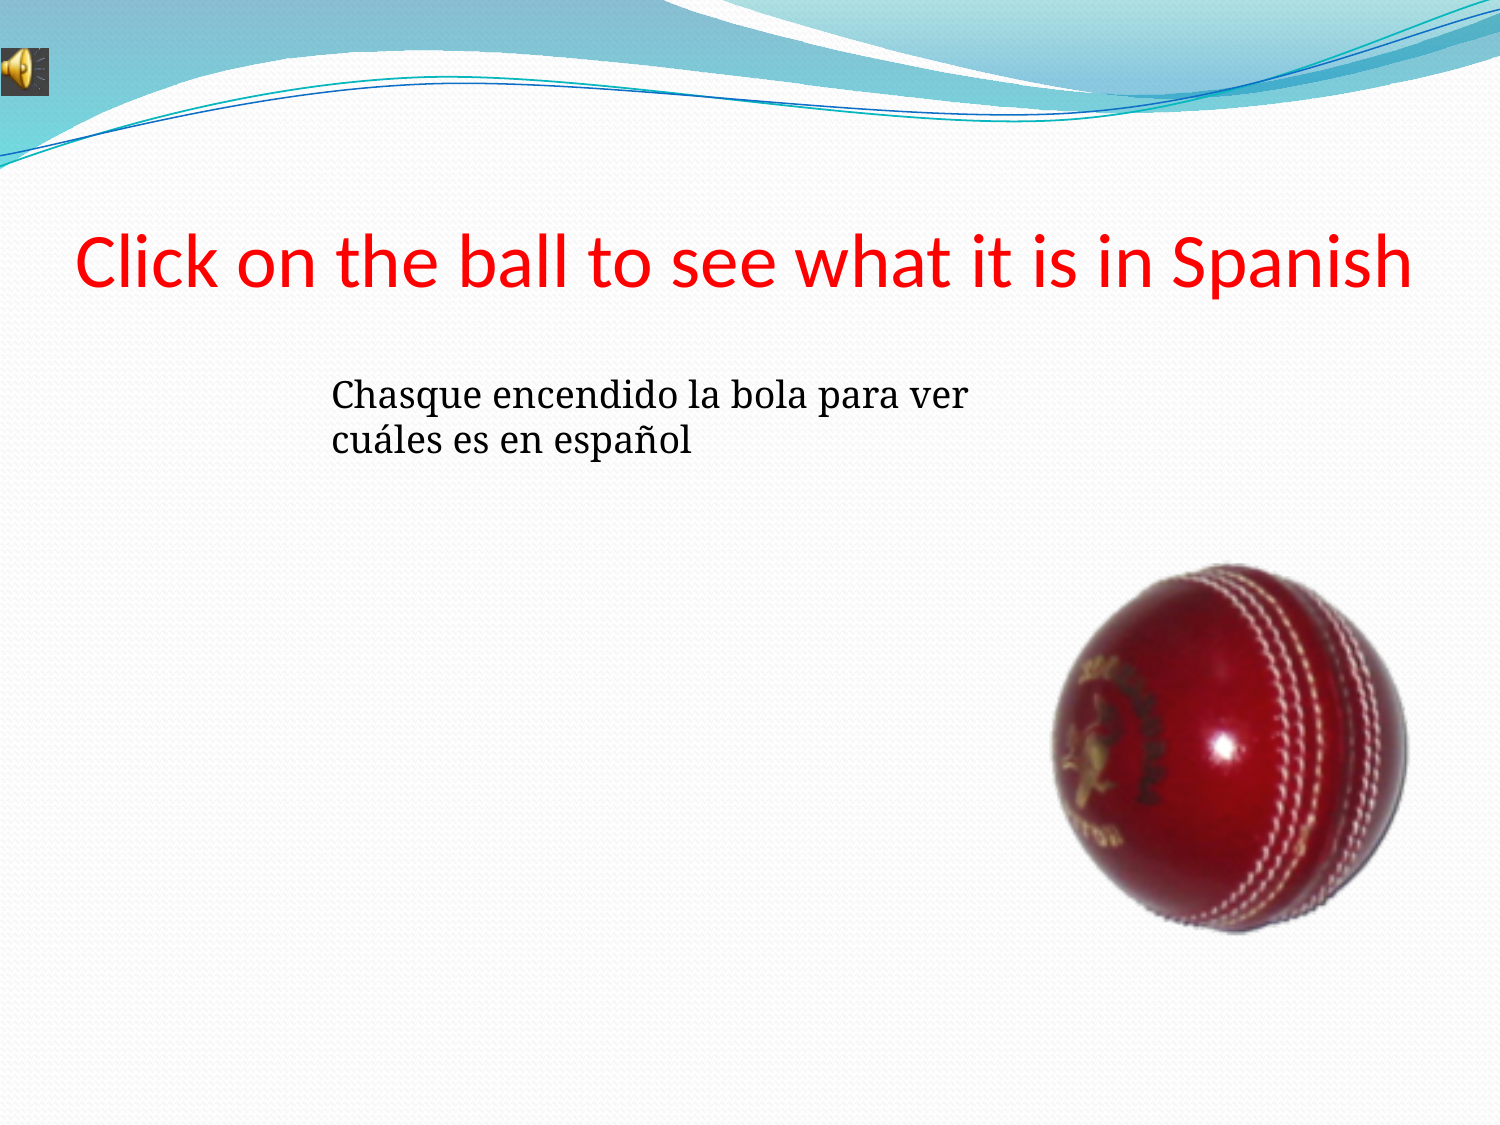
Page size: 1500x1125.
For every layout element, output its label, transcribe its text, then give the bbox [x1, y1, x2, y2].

picture [0, 46, 51, 98]
picture [995, 515, 1466, 985]
text_box Chasque encendido la bola para ver cuáles es en español [316, 363, 1067, 468]
title Click on the ball to see what it is in Spanish [75, 115, 1425, 303]
